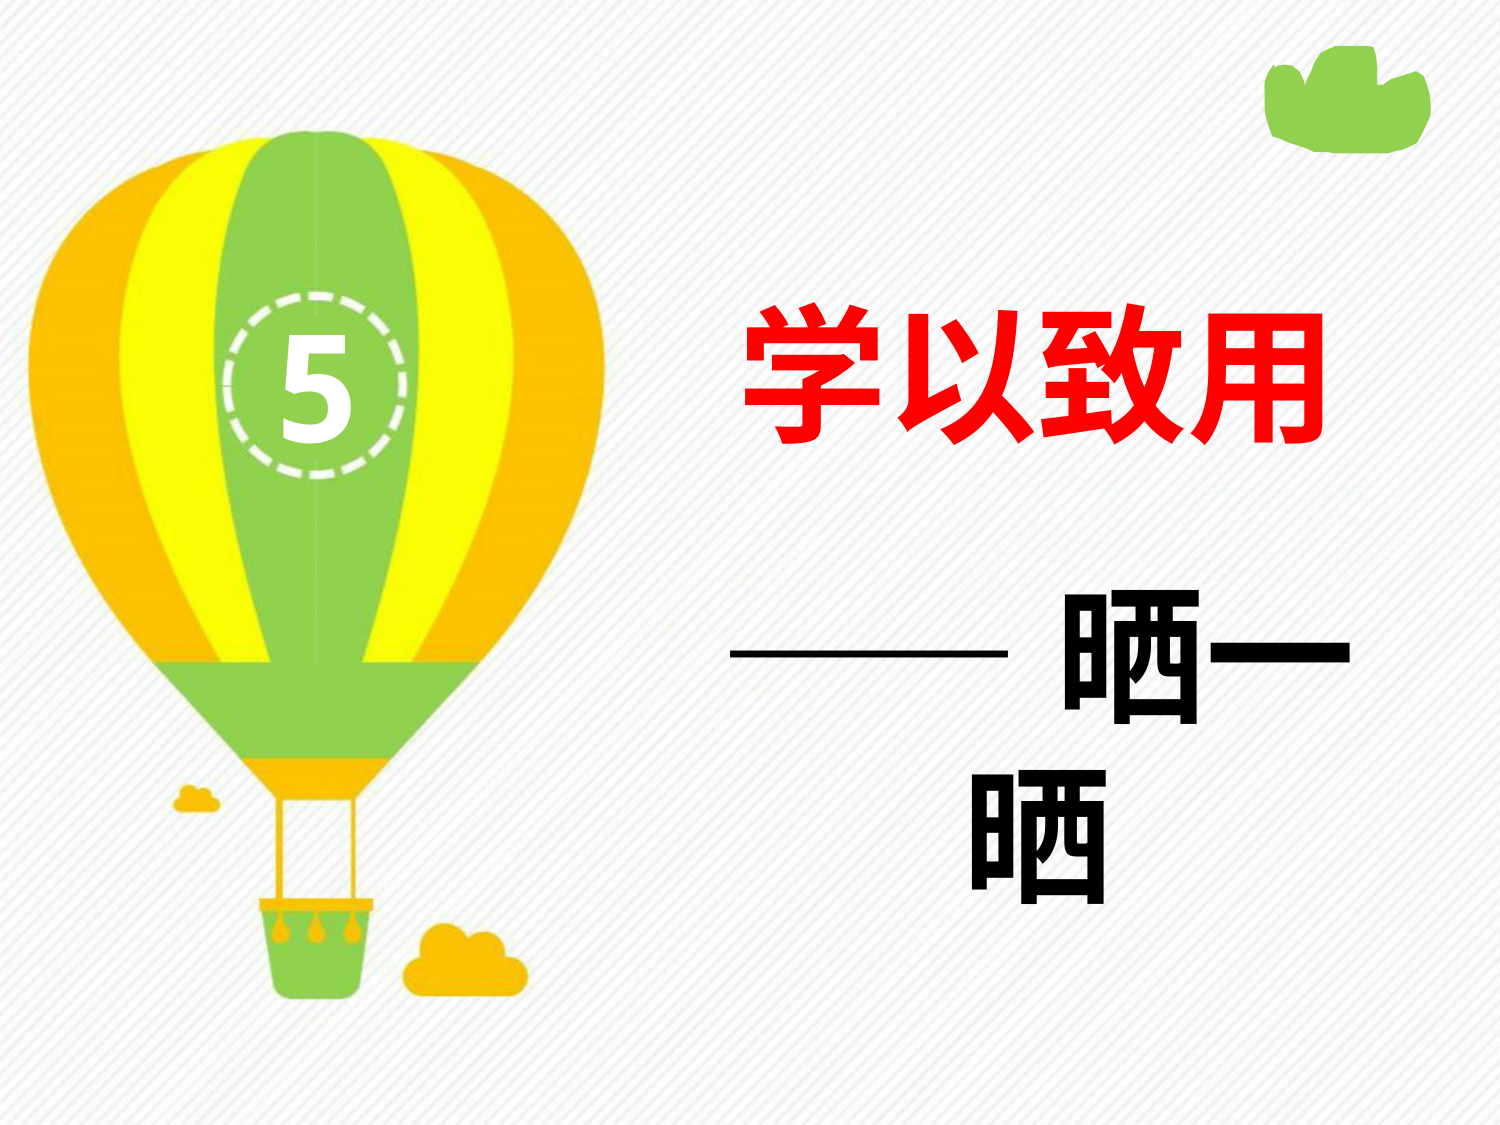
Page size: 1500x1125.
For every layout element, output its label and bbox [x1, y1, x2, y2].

text_box [1265, 46, 1430, 153]
picture [0, 0, 1500, 1125]
